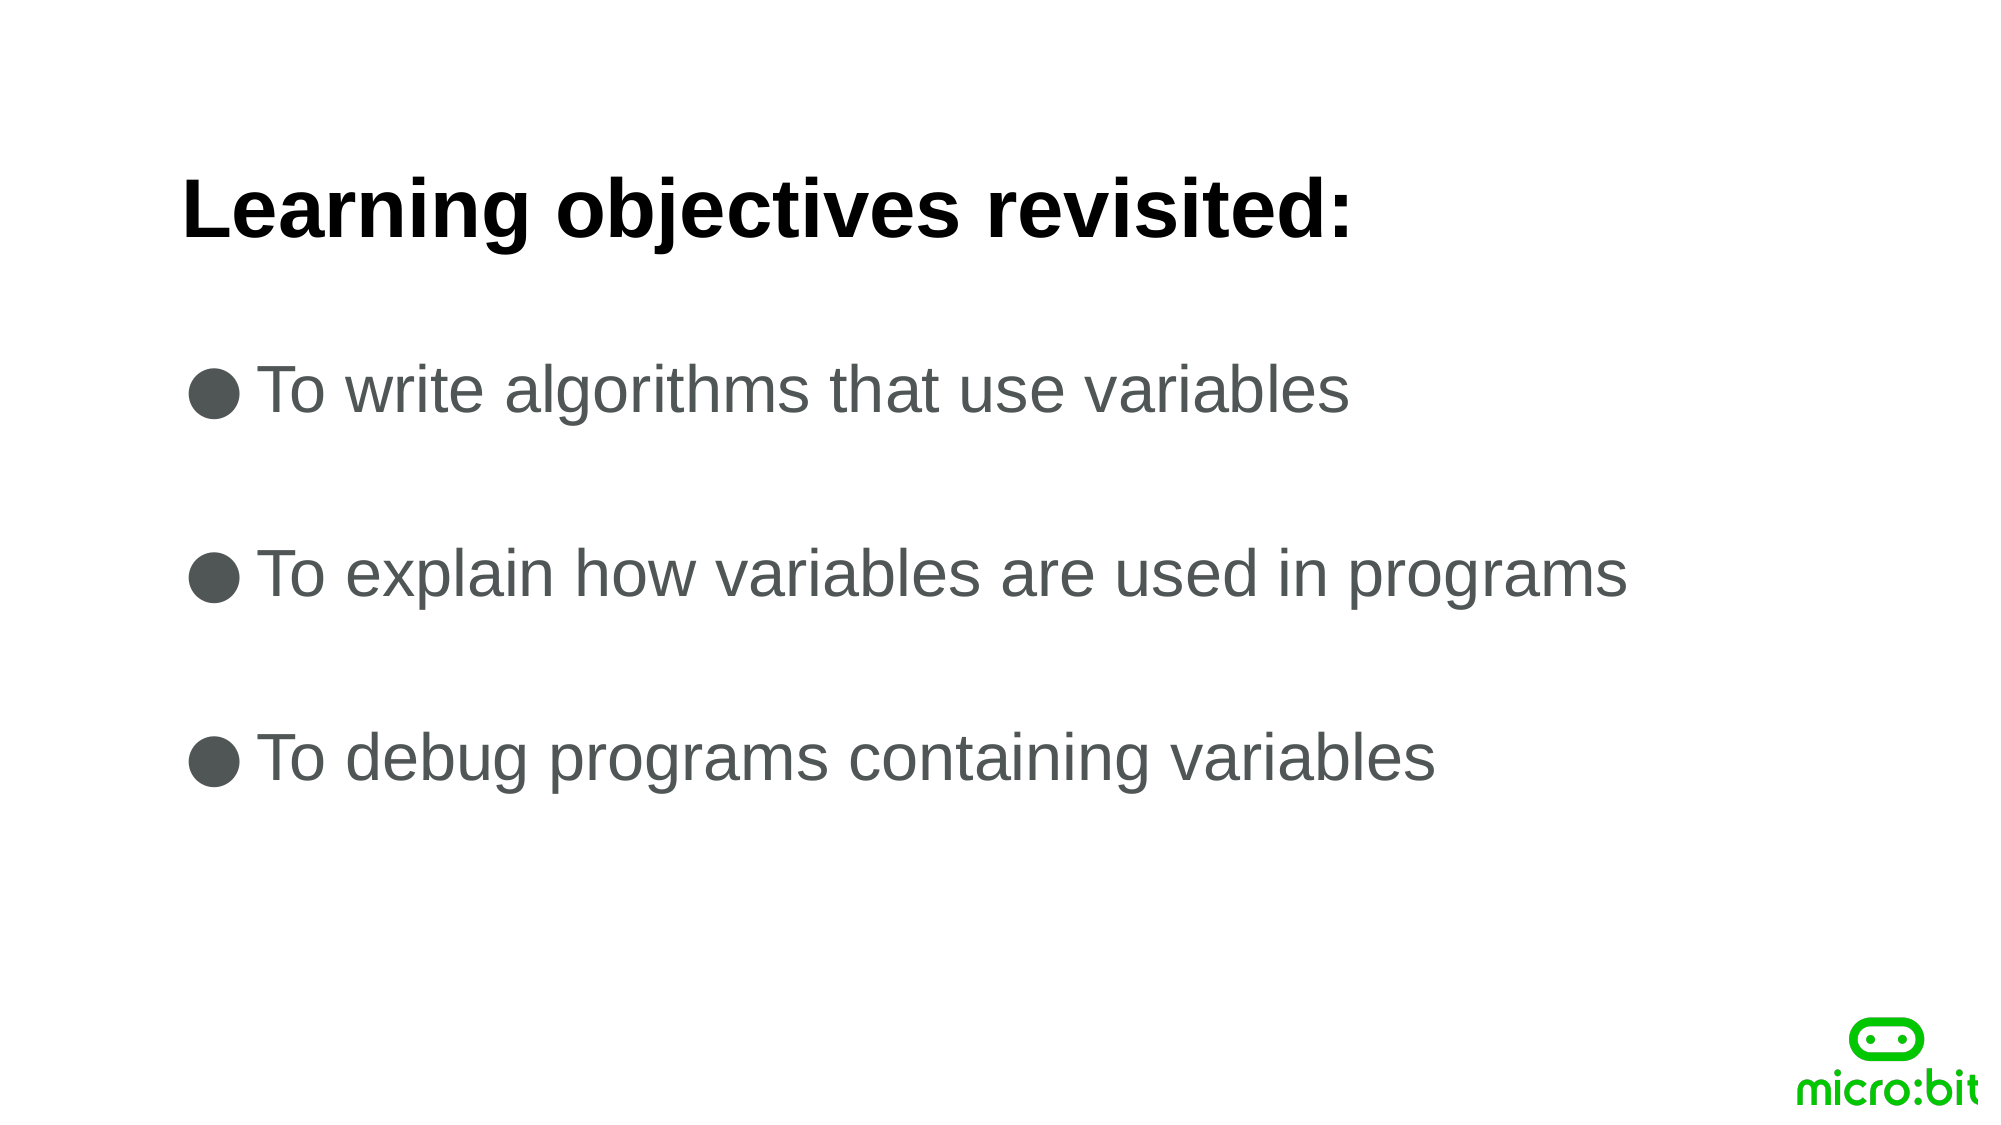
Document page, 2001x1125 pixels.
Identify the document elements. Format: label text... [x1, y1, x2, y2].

picture [1797, 1017, 1978, 1106]
text_box Learning objectives revisited: To write algorithms that use variables To explain how variables are used in programs To debug programs containing variables [166, 60, 1918, 884]
